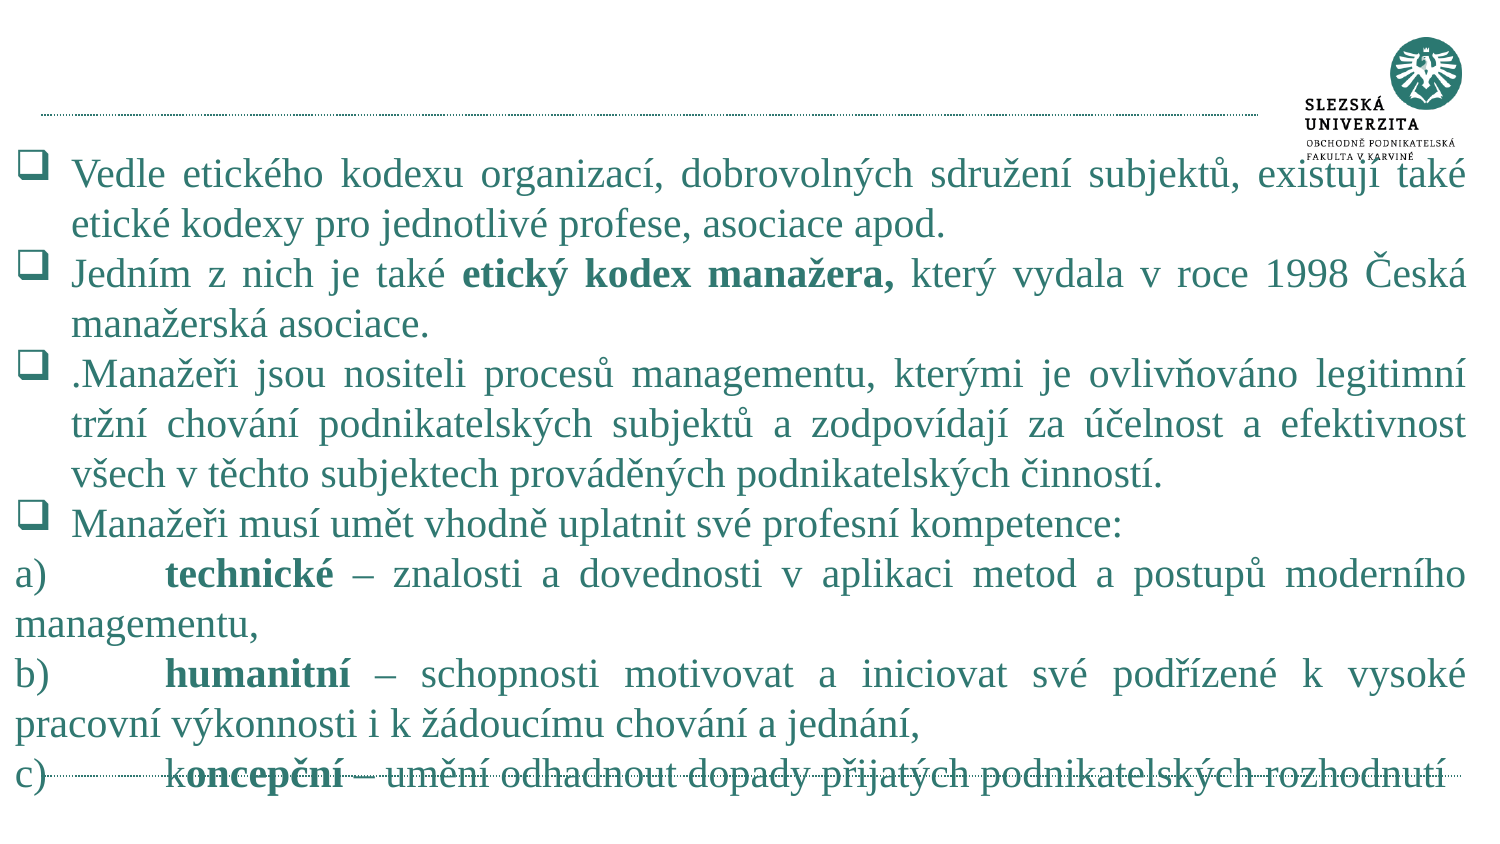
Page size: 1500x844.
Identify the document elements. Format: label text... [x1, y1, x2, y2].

picture [1305, 37, 1462, 138]
text_box Vedle etického kodexu organizací, dobrovolných sdružení subjektů, existují také etické kodexy pro jednotlivé profese, asociace apod. Jedním z nich je také etický kodex manažera, který vydala v roce 1998 Česká manažerská asociace. .Manažeři jsou nositeli procesů managementu, kterými je ovlivňováno legitimní tržní chování podnikatelských subjektů a zodpovídají za účelnost a efektivnost všech v těchto subjektech prováděných podnikatelských činností. Manažeři musí umět vhodně uplatnit své profesní kompetence: a) technické – znalosti a dovednosti v aplikaci metod a postupů moderního managementu, b) humanitní – schopnosti motivovat a iniciovat své podřízené k vysoké pracovní výkonnosti i k žádoucímu chování a jednání, c) koncepční – umění odhadnout dopady přijatých podnikatelských rozhodnutí [0, 138, 1483, 844]
